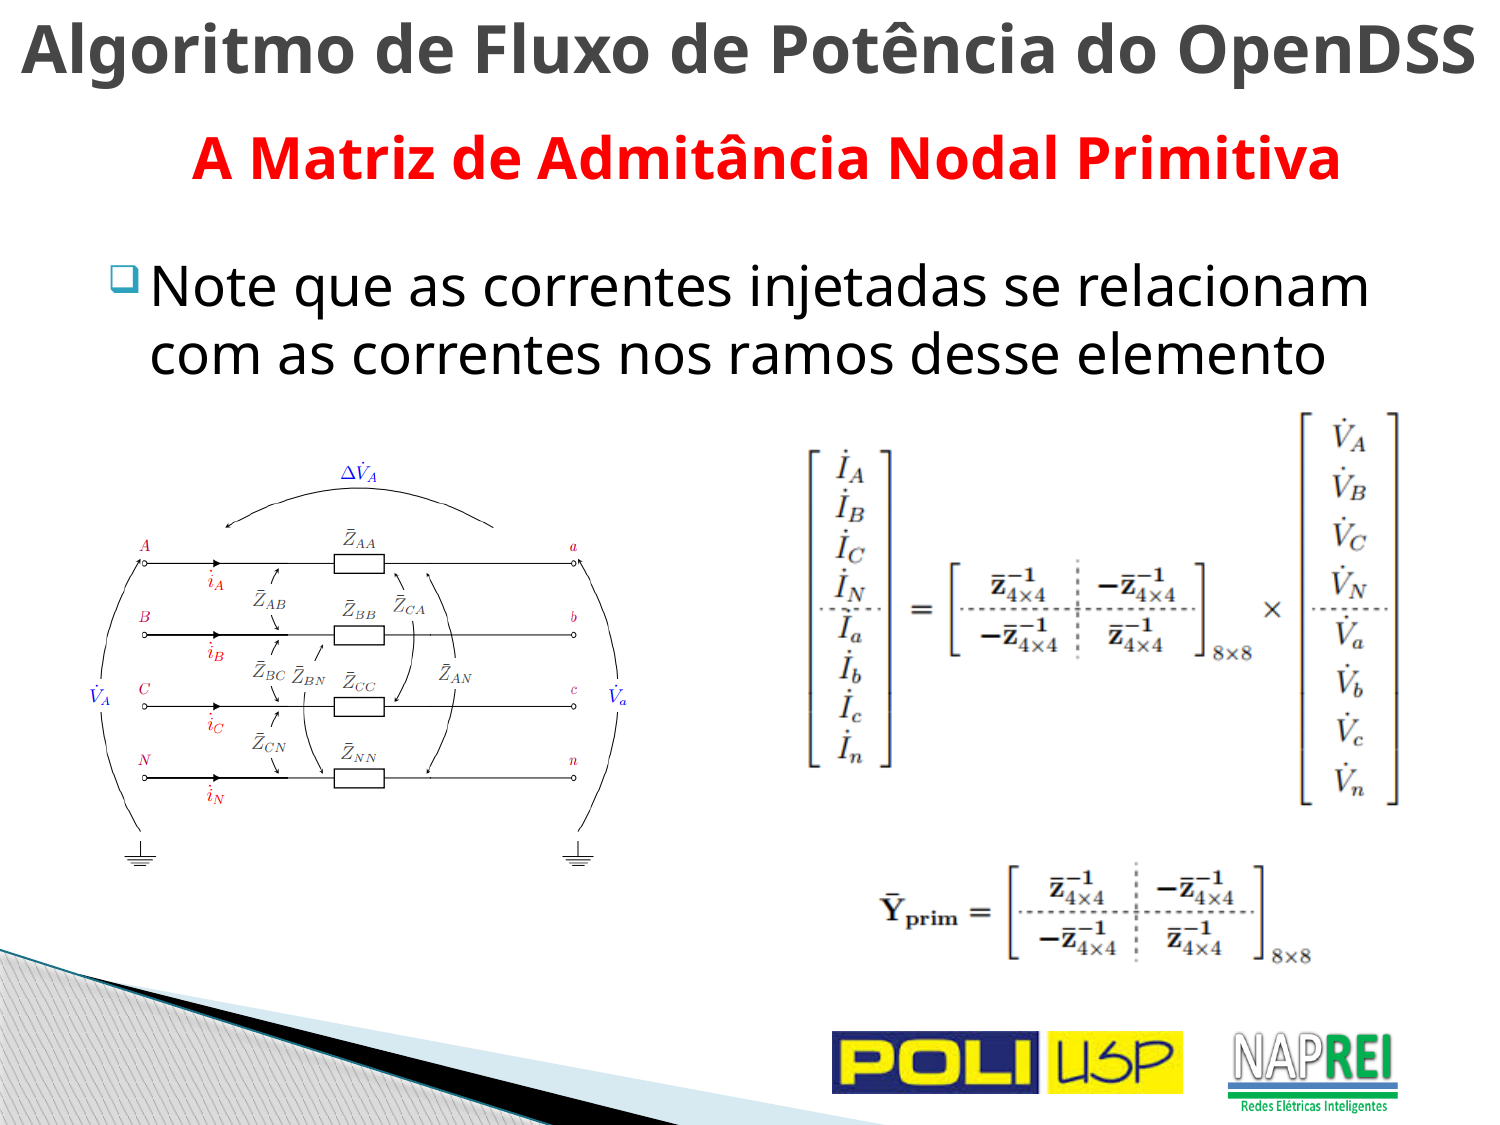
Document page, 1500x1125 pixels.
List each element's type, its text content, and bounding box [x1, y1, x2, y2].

picture [832, 1031, 1183, 1094]
text_box Algoritmo de Fluxo de Potência do OpenDSS [0, 0, 1500, 114]
text_box A Matriz de Admitância Nodal Primitiva [17, 114, 1500, 199]
picture [52, 450, 662, 883]
picture [761, 385, 1430, 974]
list Note que as correntes injetadas se relacionam com as correntes nos ramos desse elemento [75, 243, 1425, 986]
picture [1222, 1031, 1399, 1114]
